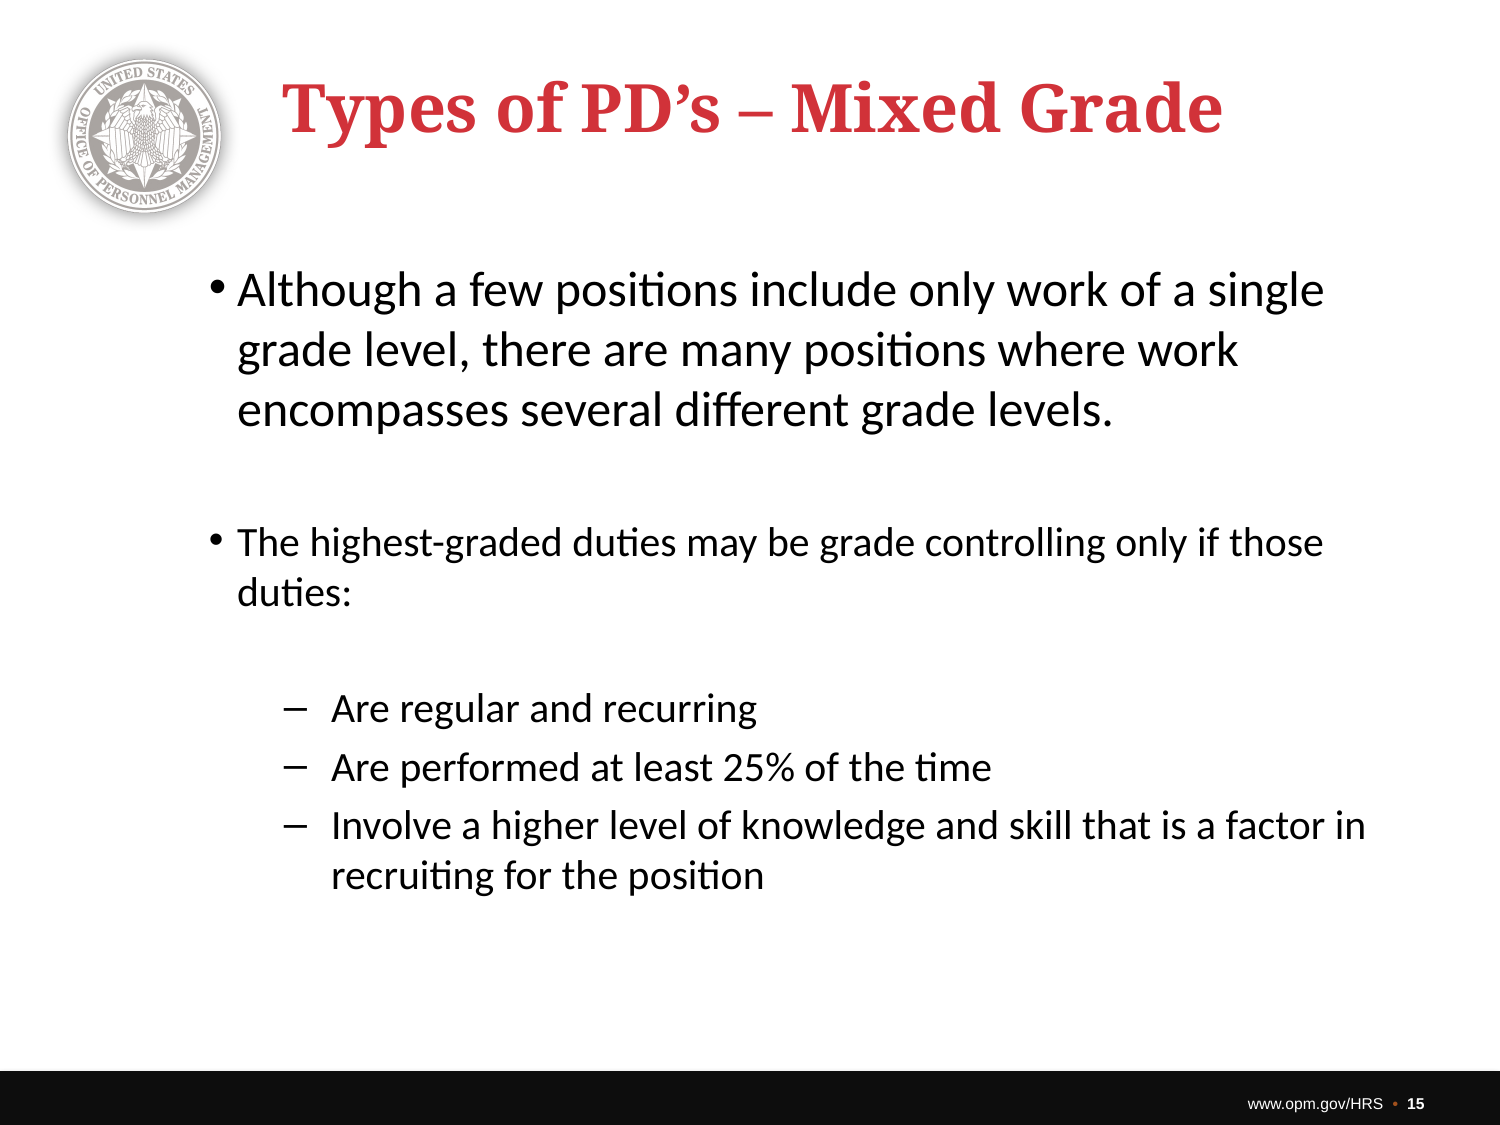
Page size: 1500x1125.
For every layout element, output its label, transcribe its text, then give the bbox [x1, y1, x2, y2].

title Types of PD’s – Mixed Grade [267, 45, 1425, 167]
list Although a few positions include only work of a single grade level, there are many positions where work encompasses several different grade levels. The highest-graded duties may be grade controlling only if those duties: Are regular and recurring Are performed at least 25% of the time Involve a higher level of knowledge and skill that is a factor in recruiting for the position [194, 248, 1425, 1045]
picture [41, 36, 241, 231]
